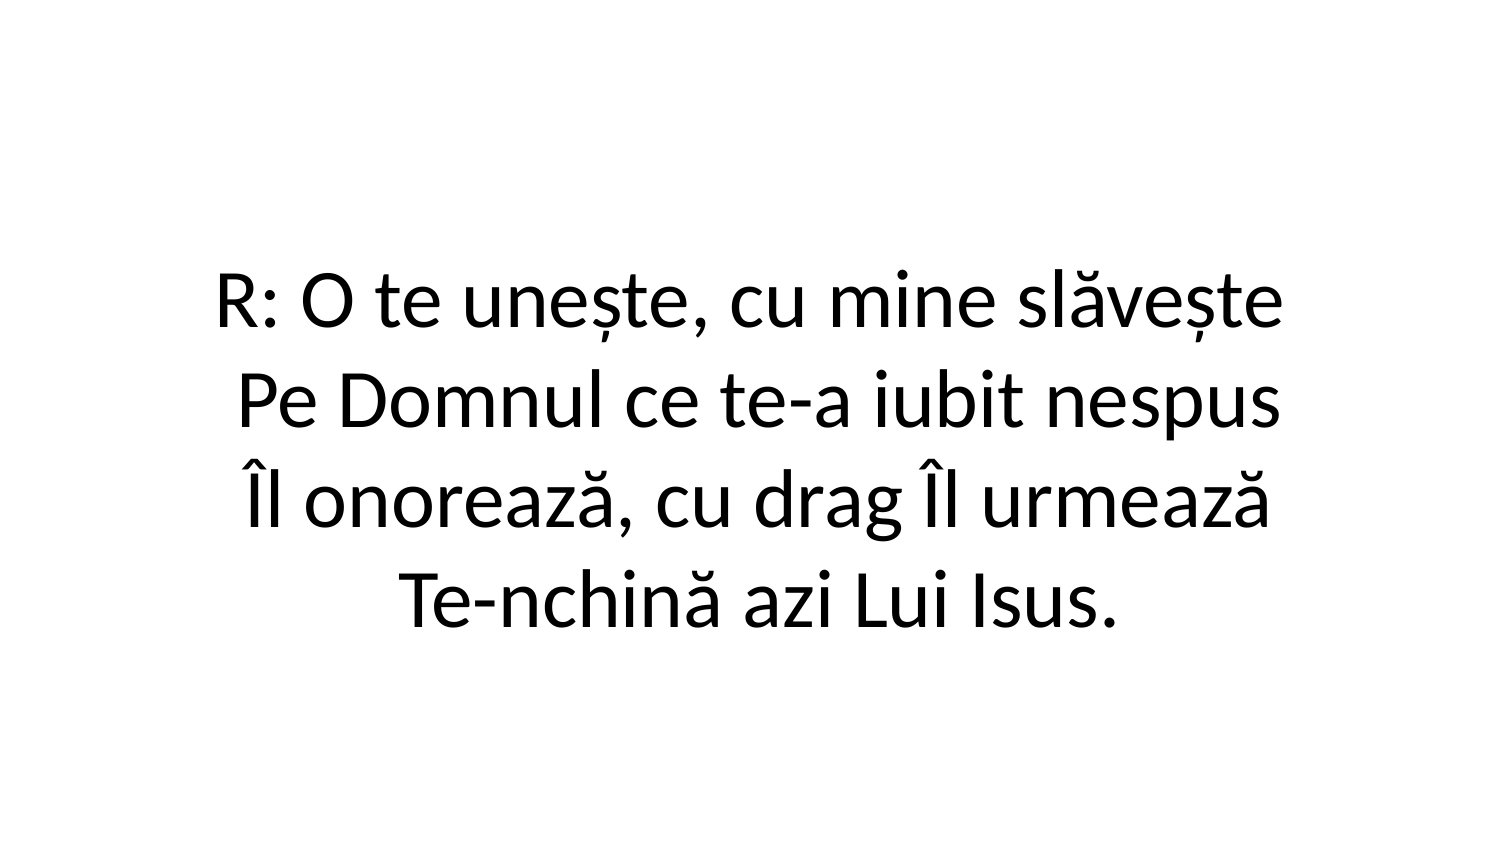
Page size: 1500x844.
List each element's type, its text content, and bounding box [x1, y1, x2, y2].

text_box R: O te unește, cu mine slăvește Pe Domnul ce te-a iubit nespus Îl onorează, cu drag Îl urmează Te-nchină azi Lui Isus. [199, 192, 1301, 652]
